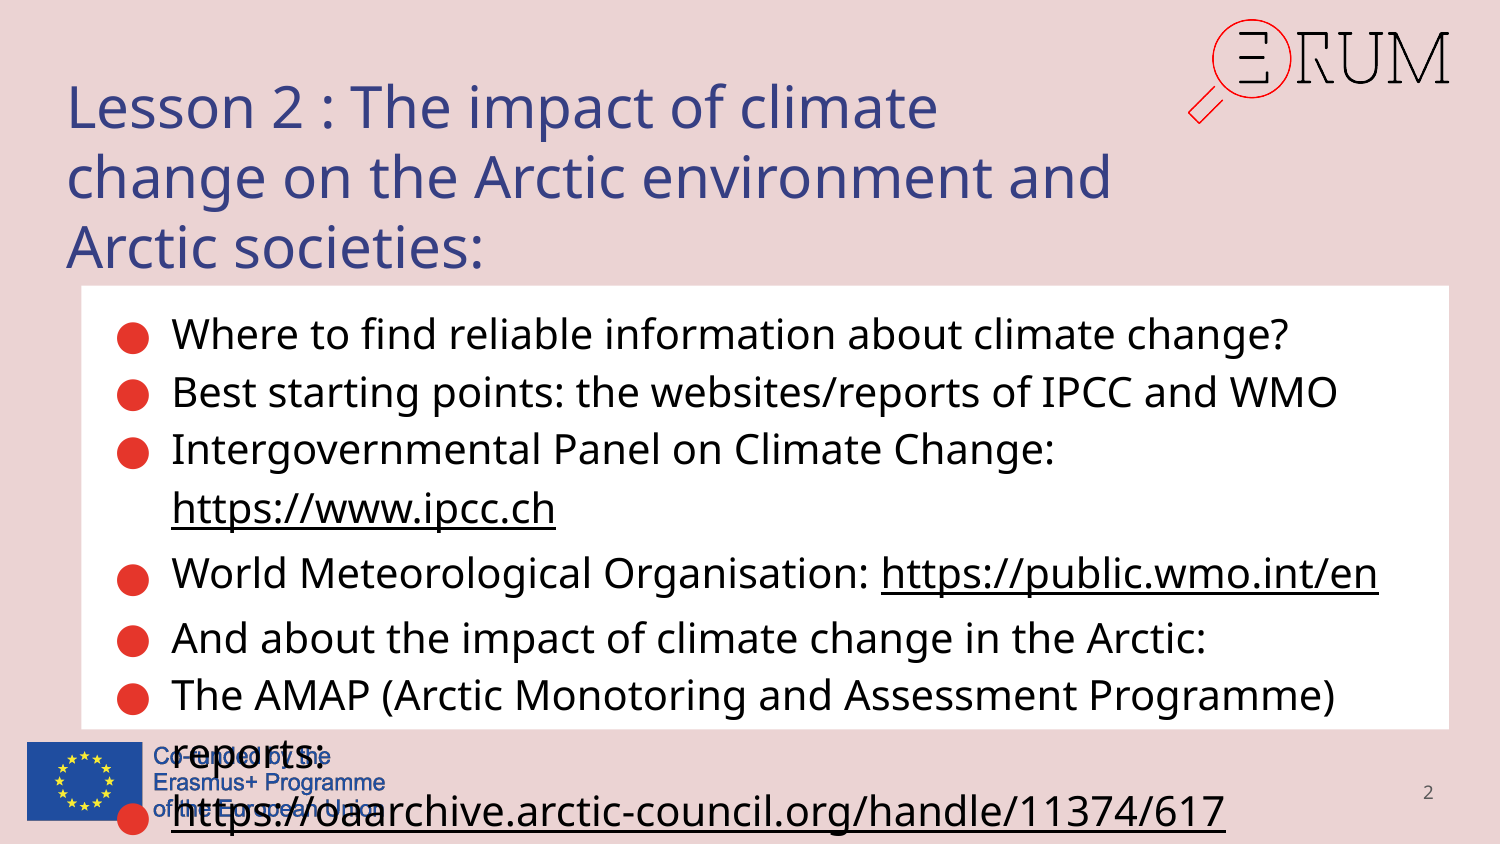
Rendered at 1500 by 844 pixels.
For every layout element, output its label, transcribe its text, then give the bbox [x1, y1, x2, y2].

picture [27, 742, 385, 821]
picture [1136, 0, 1500, 137]
slide_number 2 [1358, 761, 1449, 826]
title Lesson 2 : The impact of climate change on the Arctic environment and Arctic societies: [51, 55, 1168, 150]
list Where to find reliable information about climate change? Best starting points: the websites/reports of IPCC and WMO Intergovernmental Panel on Climate Change: https://www.ipcc.ch World Meteorological Organisation: https://public.wmo.int/en And about the impact of climate change in the Arctic: The AMAP (Arctic Monotoring and Assessment Programme) reports: https://oaarchive.arctic-council.org/handle/11374/617 [81, 285, 1449, 730]
